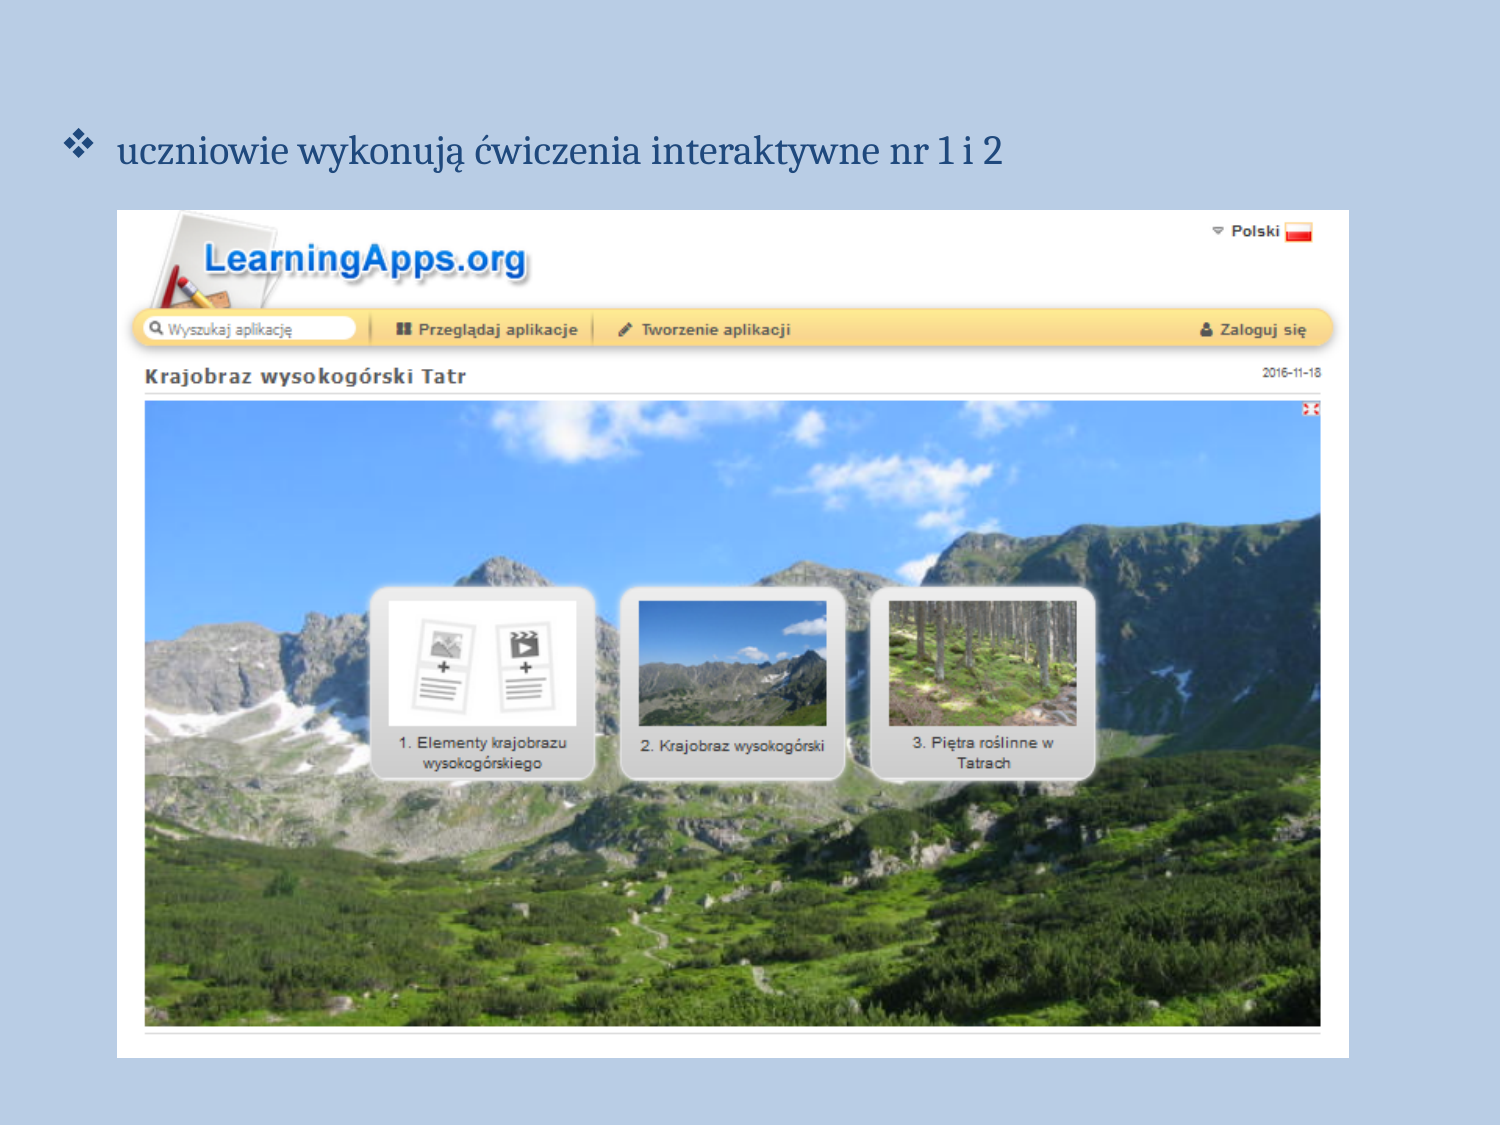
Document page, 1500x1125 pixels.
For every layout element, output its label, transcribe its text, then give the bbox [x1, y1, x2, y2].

picture [116, 210, 1349, 1058]
text_box uczniowie wykonują ćwiczenia interaktywne nr 1 i 2 [23, 23, 1477, 293]
